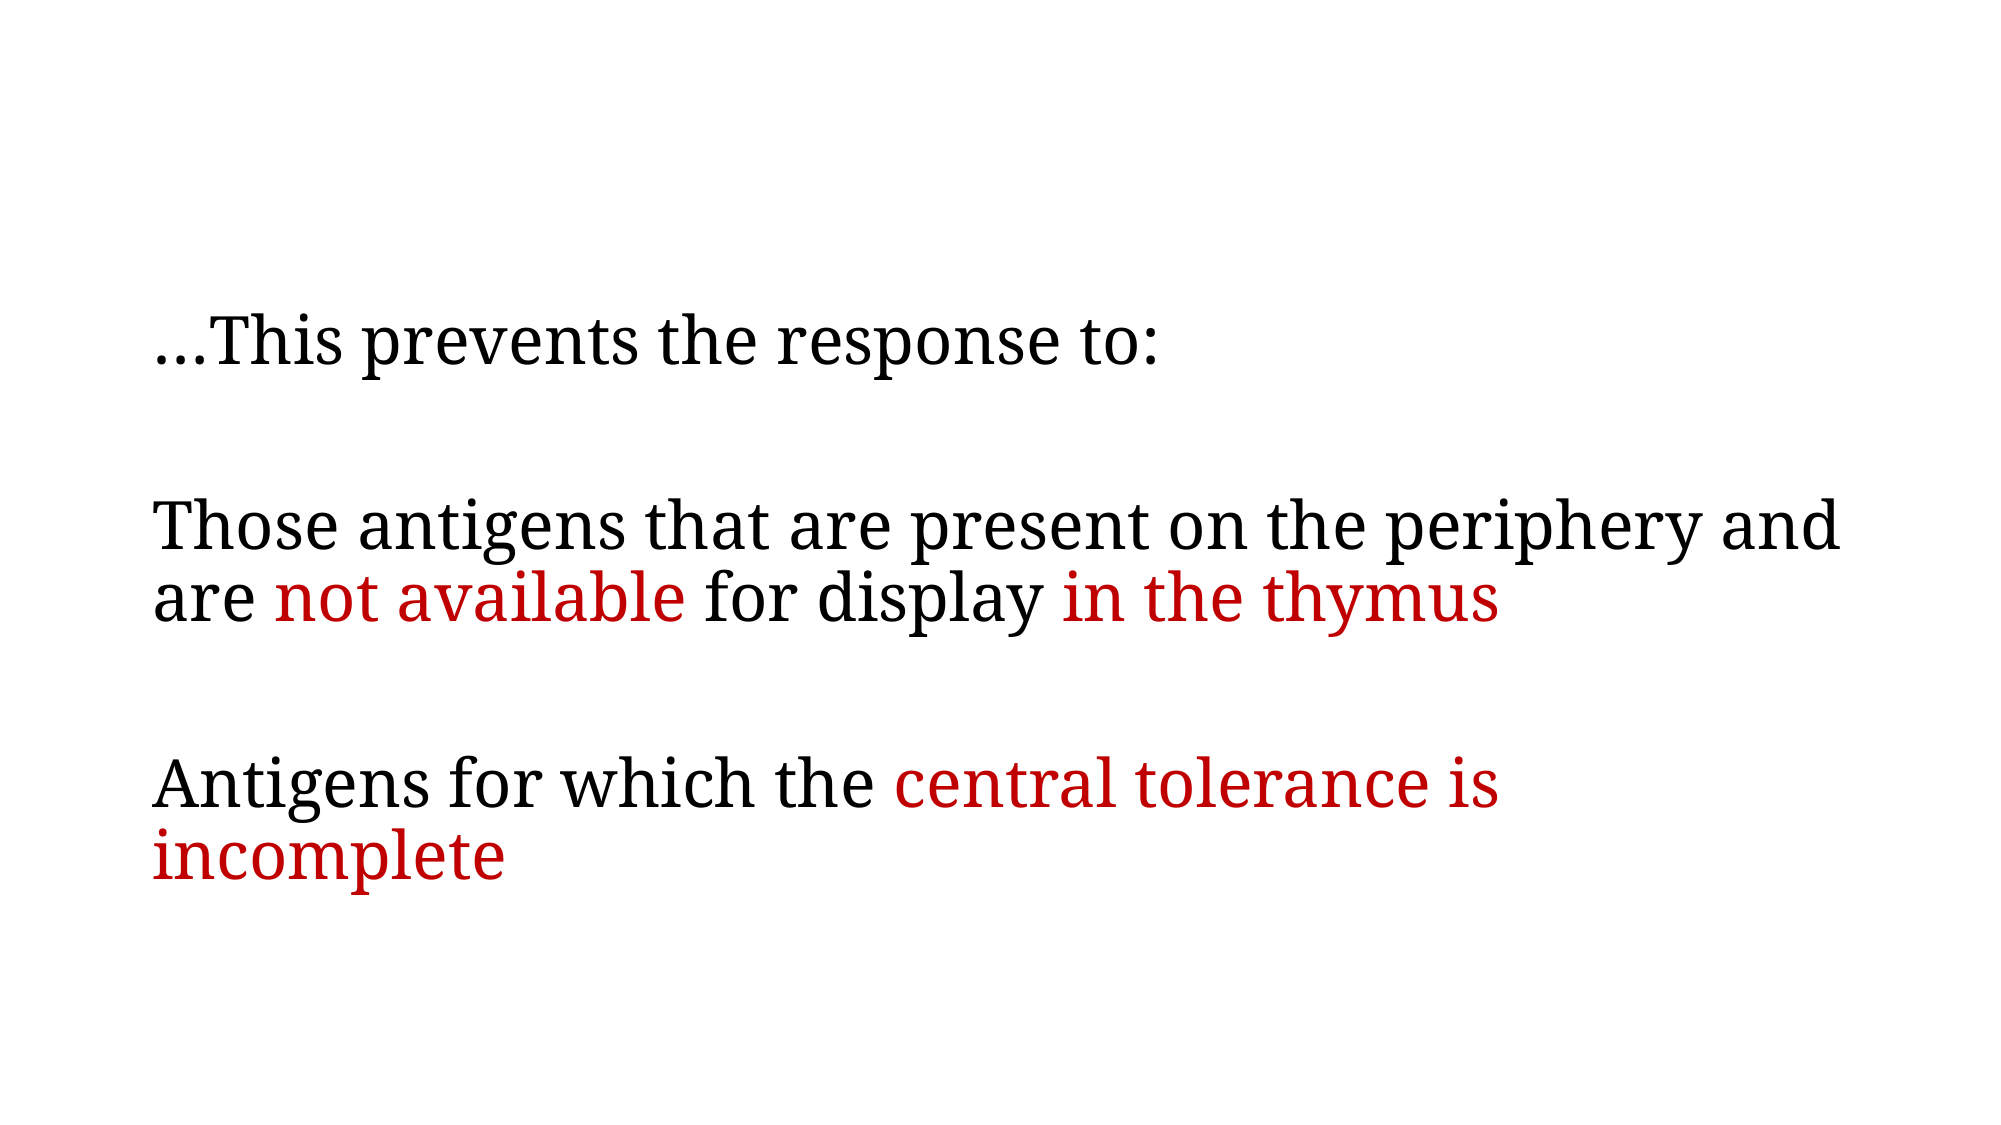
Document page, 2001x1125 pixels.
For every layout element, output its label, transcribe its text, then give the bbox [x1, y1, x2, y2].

list …This prevents the response to: Those antigens that are present on the periphery and are not available for display in the thymus Antigens for which the central tolerance is incomplete [137, 299, 1863, 1014]
